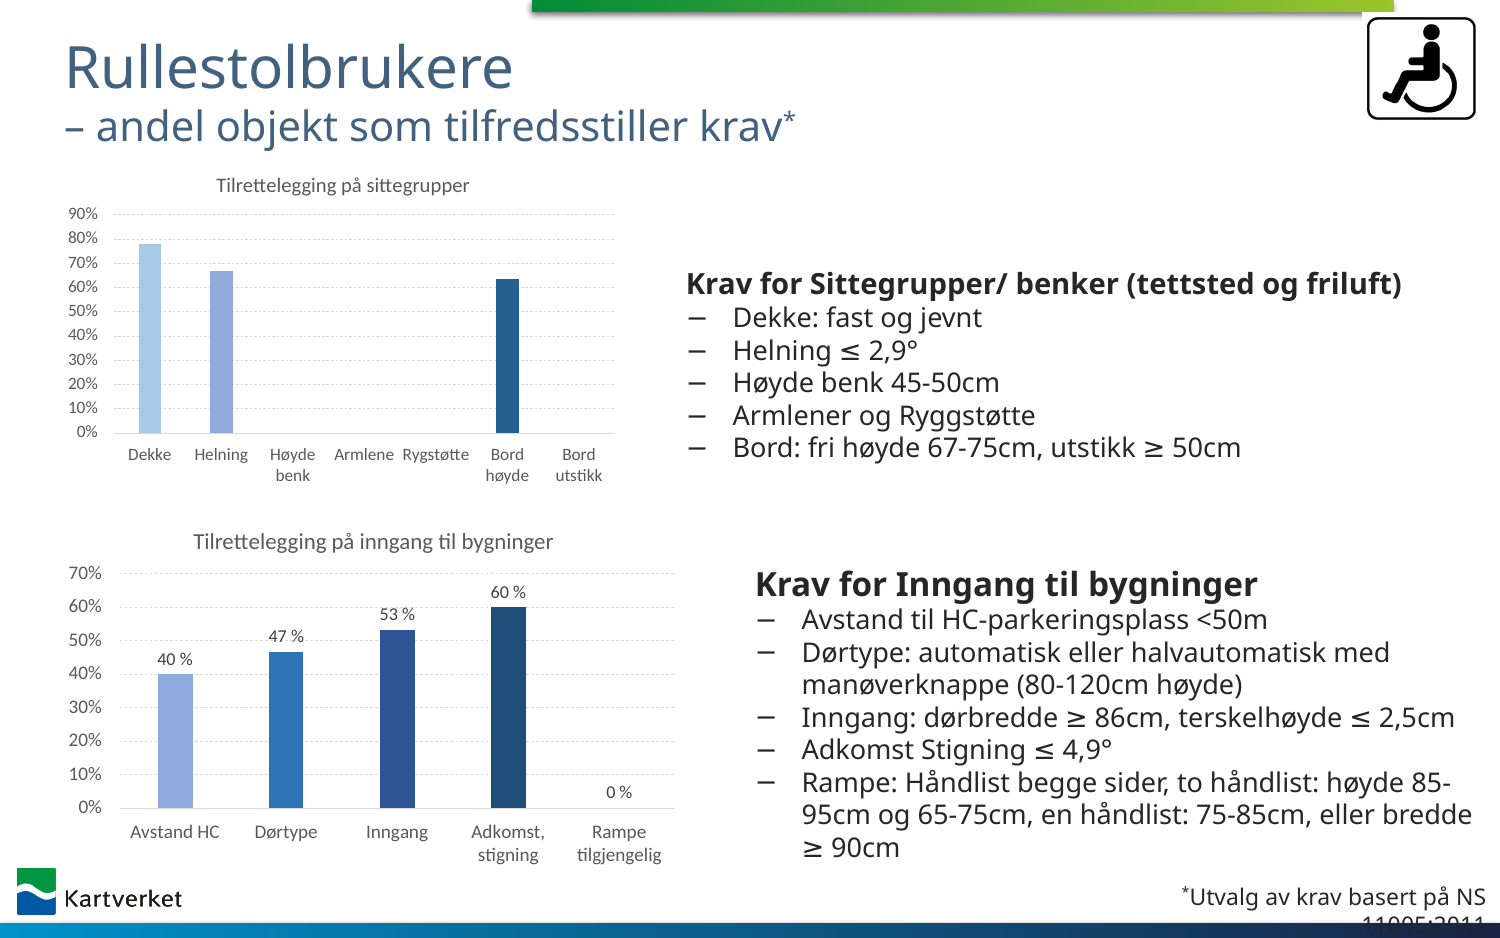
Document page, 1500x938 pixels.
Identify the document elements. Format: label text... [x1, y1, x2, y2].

text_box *Utvalg av krav basert på NS 11005:2011 [1068, 873, 1500, 938]
text_box Krav for Inngang til bygninger Avstand til HC-parkeringsplass <50m Dørtype: automatisk eller halvautomatisk med manøverknappe (80-120cm høyde) Inngang: dørbredde ≥ 86cm, terskelhøyde ≤ 2,5cm Adkomst Stigning ≤ 4,9° Rampe: Håndlist begge sider, to håndlist: høyde 85-95cm og 65-75cm, en håndlist: 75-85cm, eller bredde ≥ 90cm [740, 555, 1491, 870]
text_box Rullestolbrukere – andel objekt som tilfredsstiller krav* [49, 25, 1431, 158]
picture [62, 520, 686, 874]
text_box Krav for Sittegrupper/ benker (tettsted og friluft) Dekke: fast og jevnt Helning ≤ 2,9° Høyde benk 45-50cm Armlener og Ryggstøtte Bord: fri høyde 67-75cm, utstikk ≥ 50cm [670, 258, 1418, 471]
picture [1362, 12, 1481, 126]
picture [62, 166, 625, 492]
